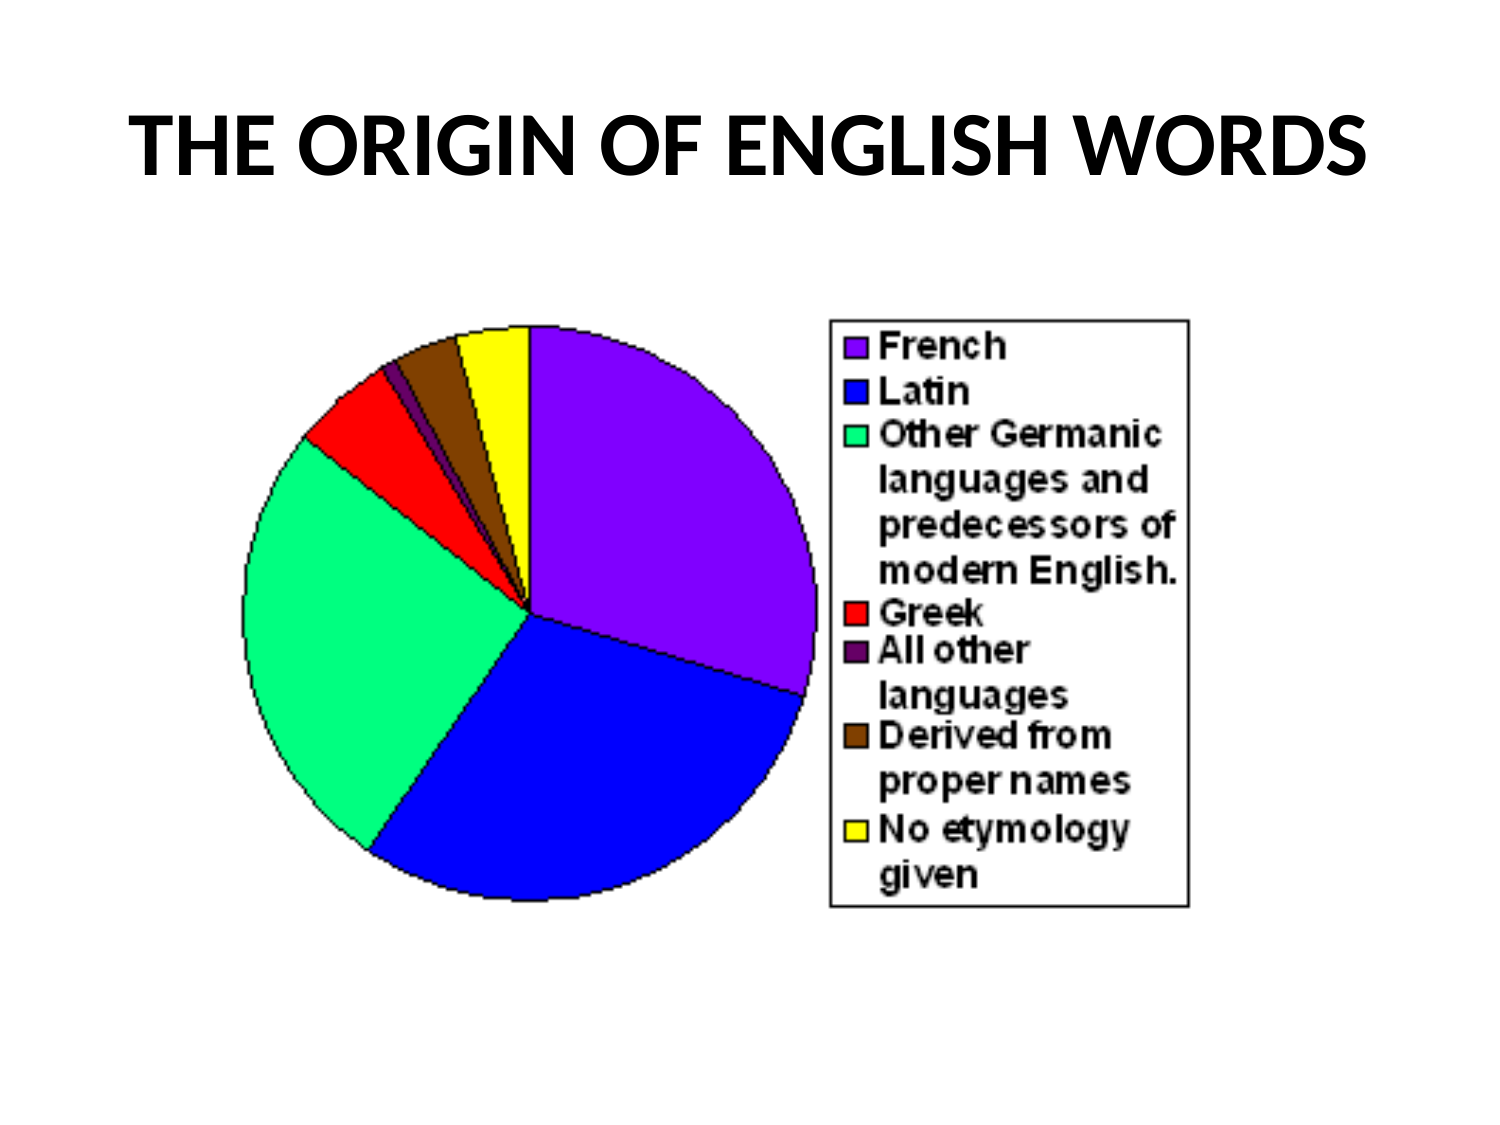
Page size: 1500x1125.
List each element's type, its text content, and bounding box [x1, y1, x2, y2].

title THE ORIGIN OF ENGLISH WORDS [75, 45, 1425, 233]
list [234, 309, 1205, 923]
